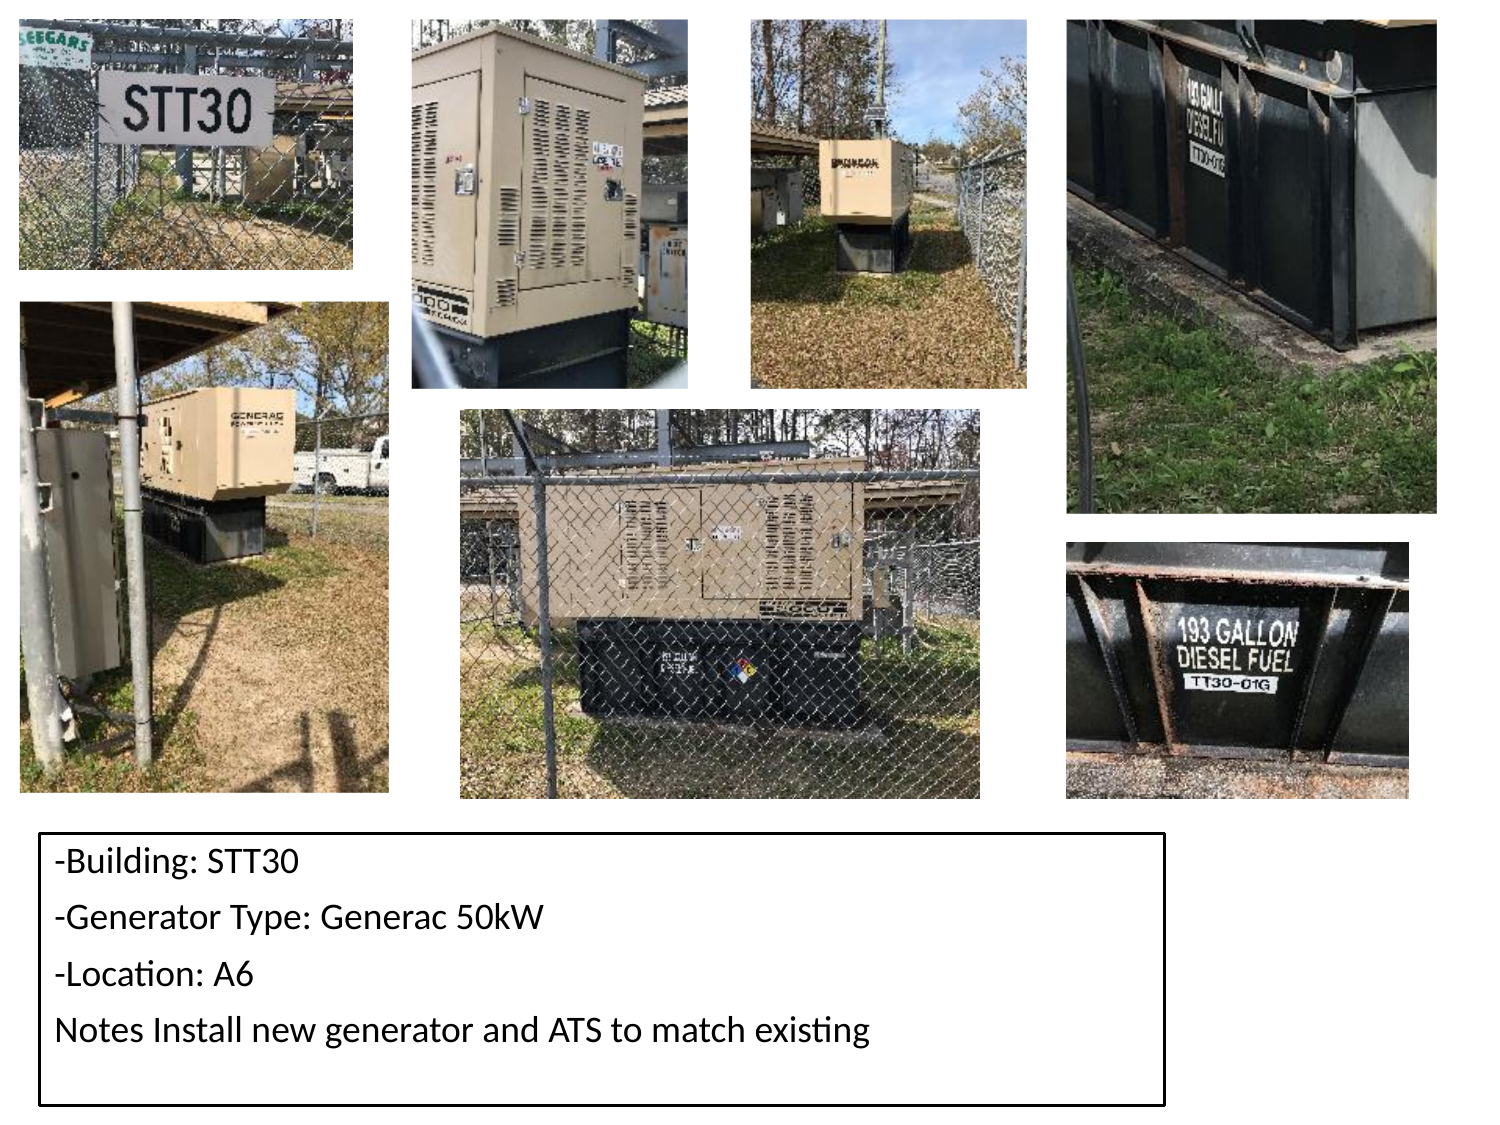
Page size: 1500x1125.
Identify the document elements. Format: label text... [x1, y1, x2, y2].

picture [0, 20, 1499, 792]
picture [1066, 541, 1409, 799]
text_box -Building: STT30 -Generator Type: Generac 50kW -Location: A6 Notes Install new generator and ATS to match existing [39, 833, 1165, 1106]
picture [460, 408, 980, 799]
picture [19, 19, 353, 270]
